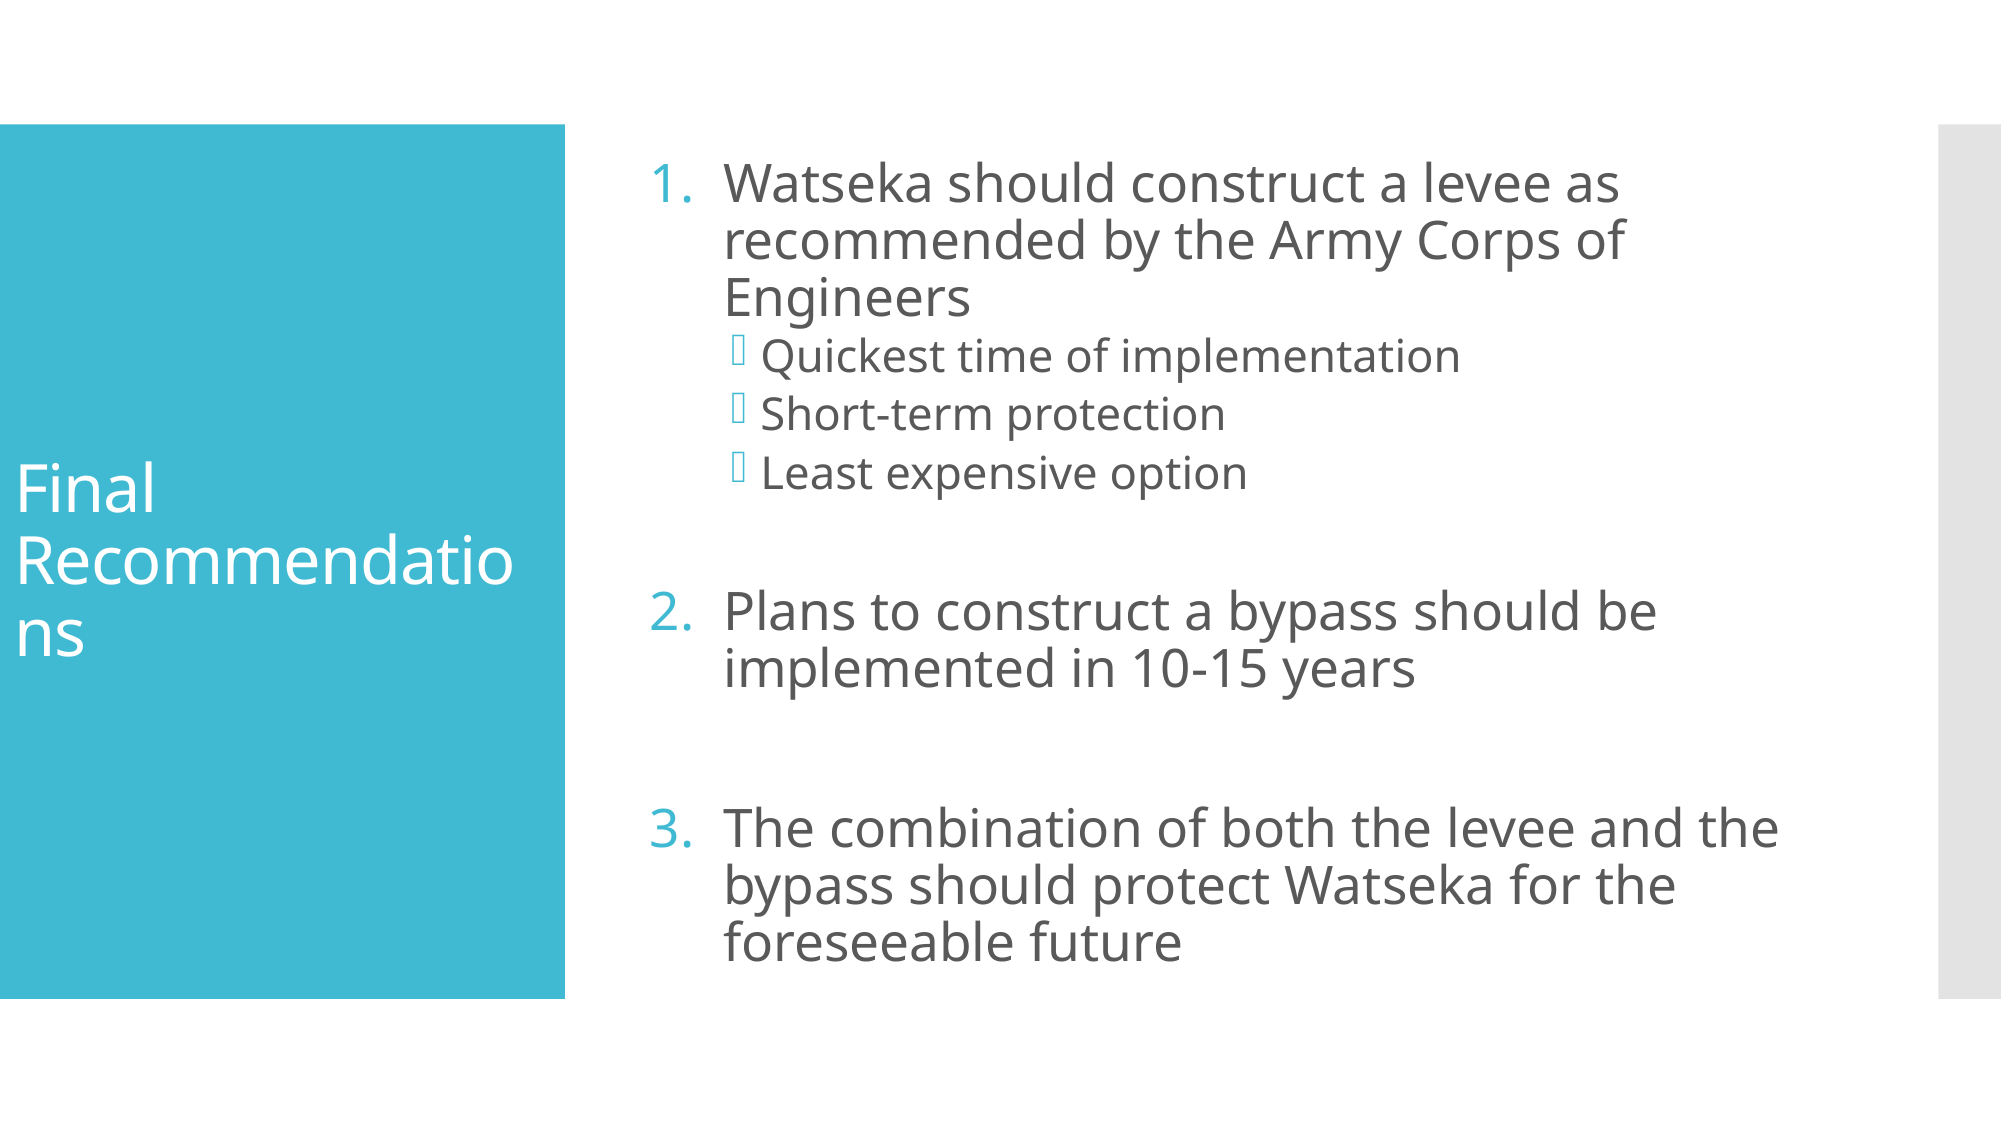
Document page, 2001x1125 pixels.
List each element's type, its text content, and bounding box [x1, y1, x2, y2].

list Watseka should construct a levee as recommended by the Army Corps of Engineers Quickest time of implementation Short-term protection Least expensive option Plans to construct a bypass should be implemented in 10-15 years The combination of both the levee and the bypass should protect Watseka for the foreseeable future [634, 148, 1835, 982]
title Final Recommendations [0, 185, 563, 941]
